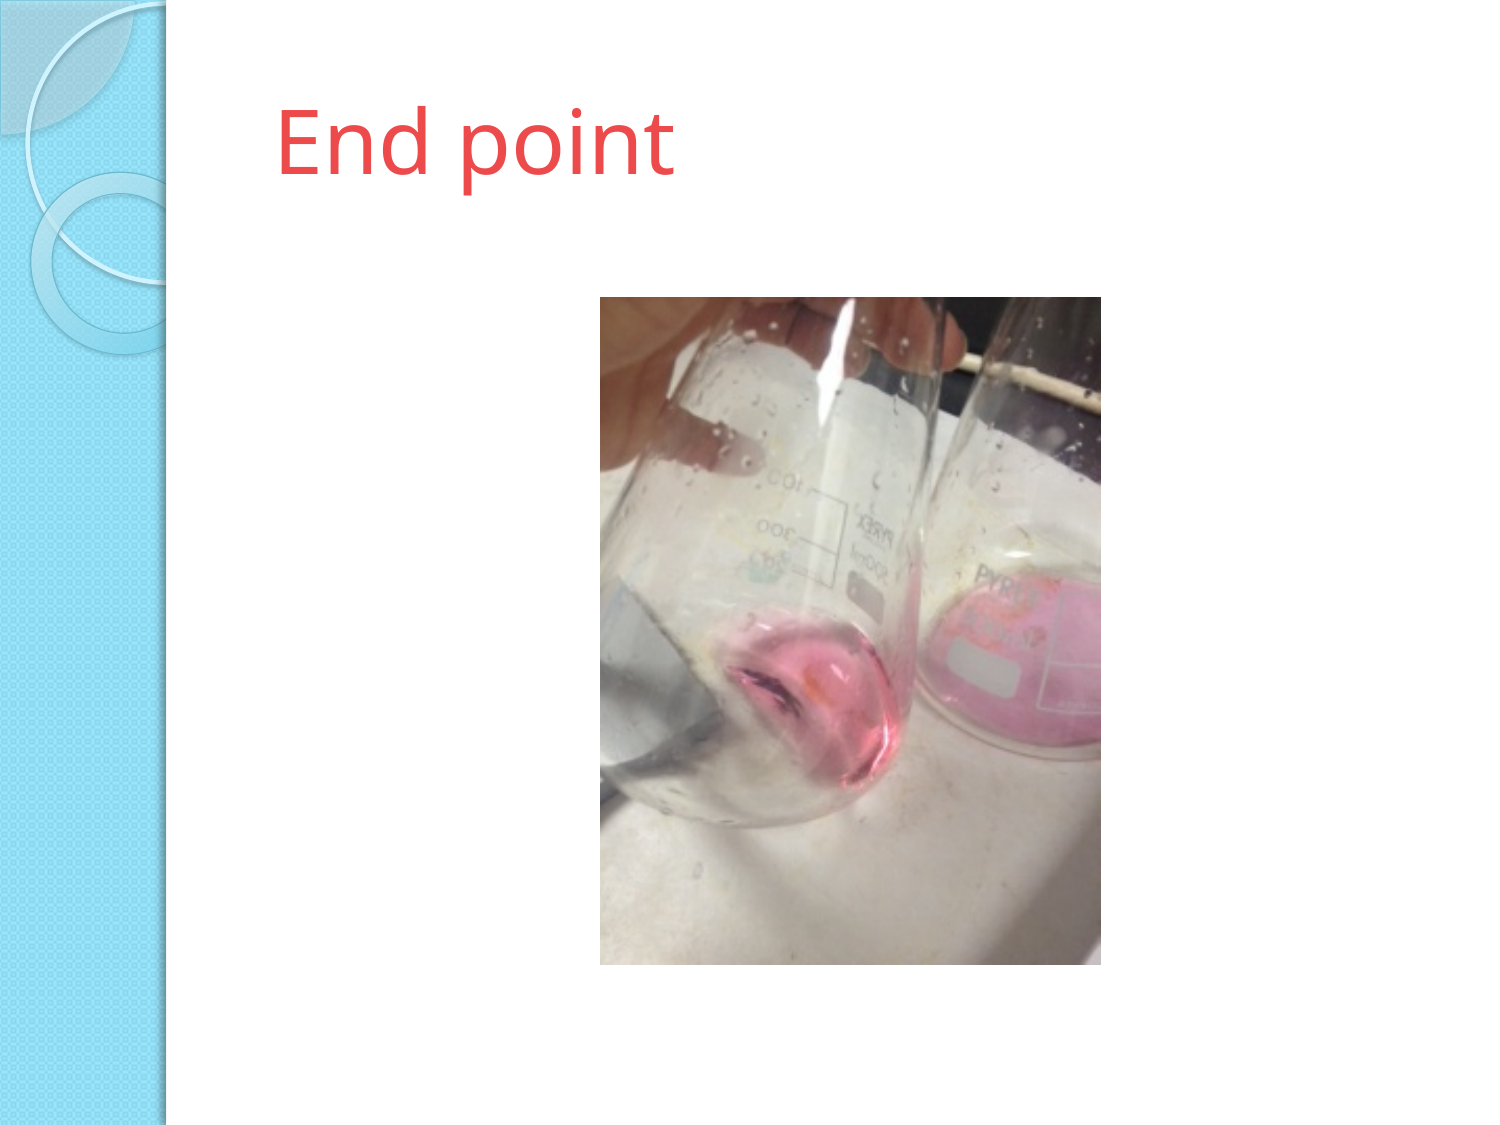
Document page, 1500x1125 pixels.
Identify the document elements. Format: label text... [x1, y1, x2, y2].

title End point [235, 45, 1466, 233]
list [600, 297, 1101, 965]
